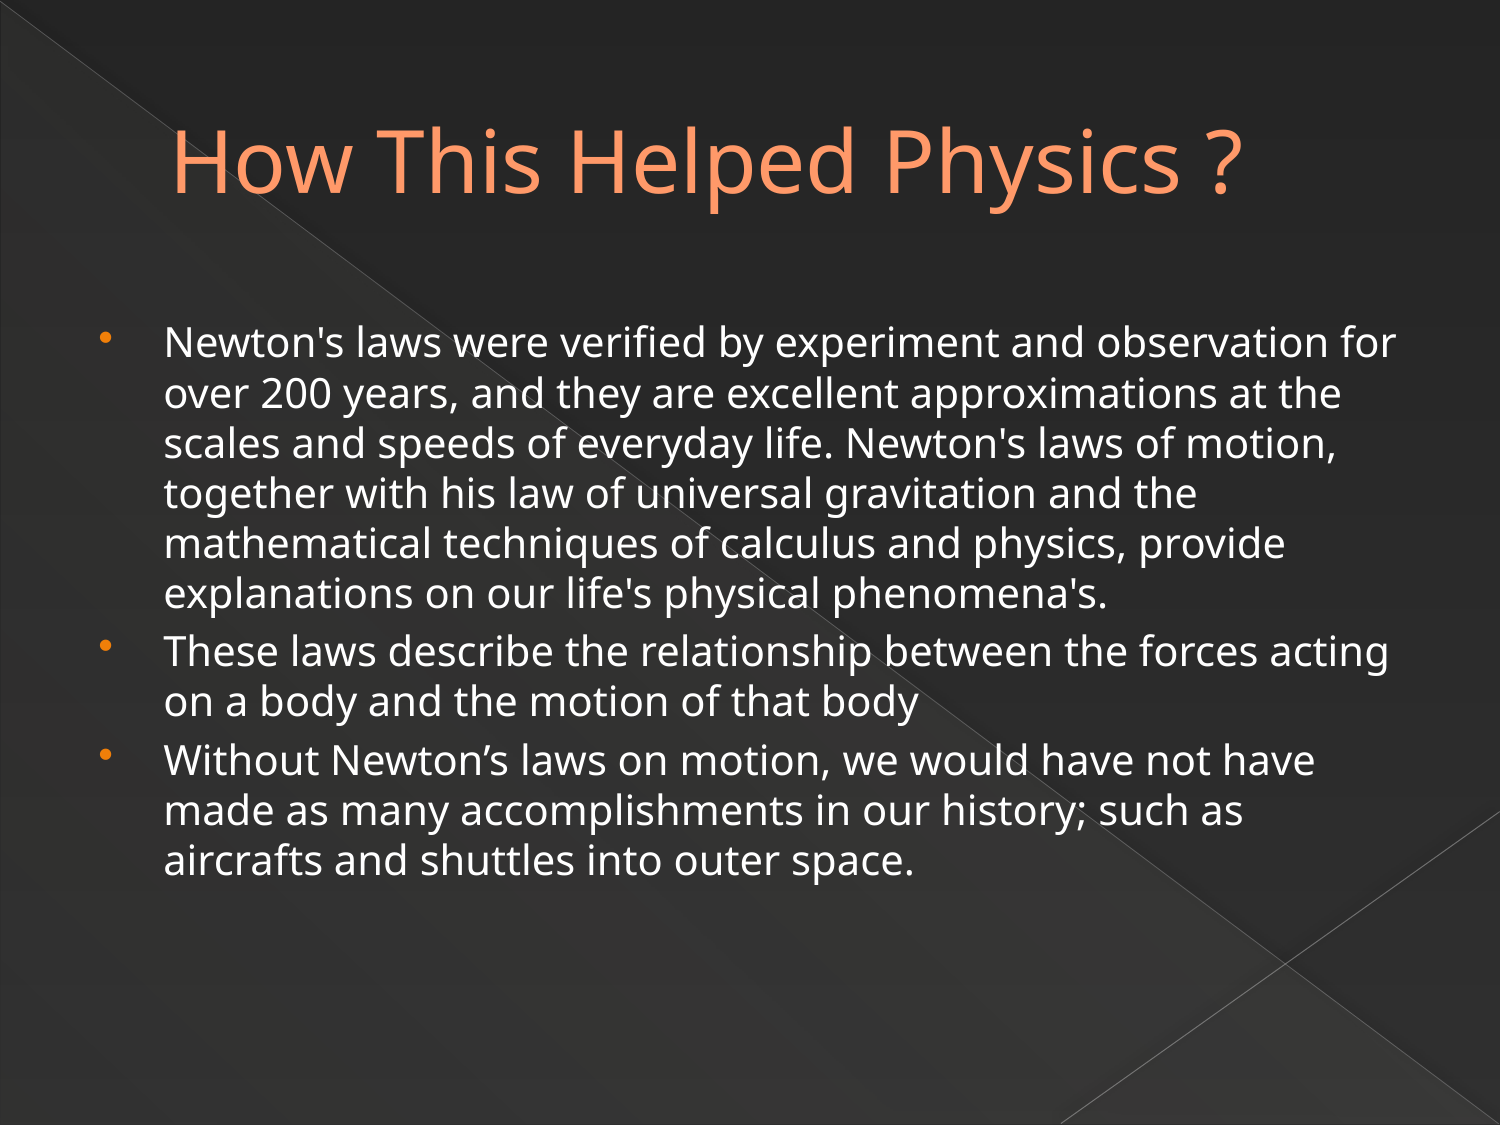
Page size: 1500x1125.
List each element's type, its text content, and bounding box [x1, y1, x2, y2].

title How This Helped Physics ? [75, 43, 1425, 274]
list Newton's laws were verified by experiment and observation for over 200 years, and they are excellent approximations at the scales and speeds of everyday life. Newton's laws of motion, together with his law of universal gravitation and the mathematical techniques of calculus and physics, provide explanations on our life's physical phenomena's. These laws describe the relationship between the forces acting on a body and the motion of that body Without Newton’s laws on motion, we would have not have made as many accomplishments in our history; such as aircrafts and shuttles into outer space. [75, 308, 1425, 1059]
